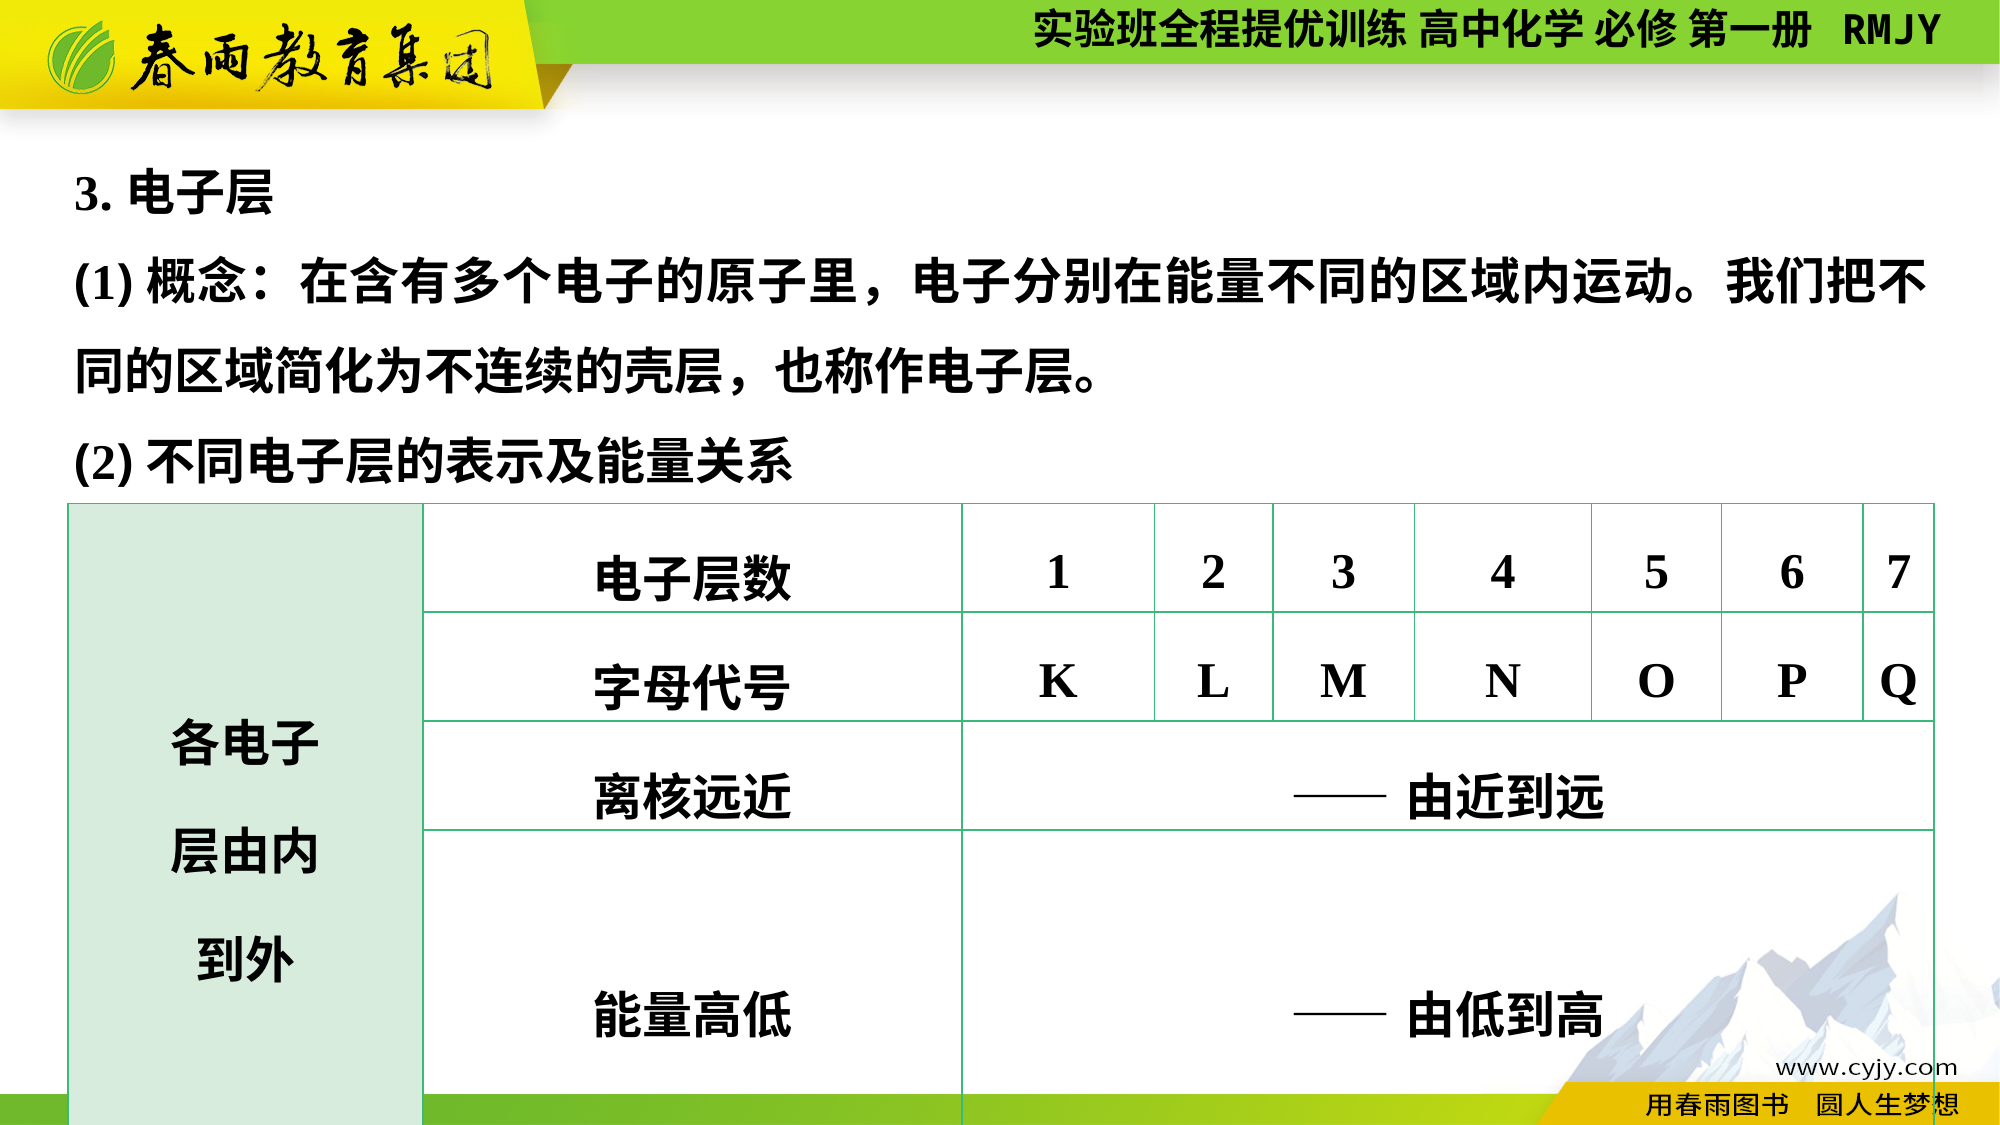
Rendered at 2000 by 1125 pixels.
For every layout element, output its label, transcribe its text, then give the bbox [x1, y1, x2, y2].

picture [424, 504, 961, 611]
picture [963, 722, 1933, 829]
picture [1592, 504, 1721, 611]
picture [1415, 613, 1591, 720]
picture [1415, 504, 1591, 611]
picture [963, 613, 1154, 720]
picture [1722, 613, 1862, 720]
picture [0, 0, 2000, 1125]
picture [1722, 504, 1862, 611]
picture [1274, 613, 1414, 720]
picture [1155, 613, 1272, 720]
picture [963, 831, 1933, 1125]
picture [963, 504, 1154, 611]
picture [424, 613, 961, 720]
picture [424, 722, 961, 829]
list 3.电子层 (1)概念：在含有多个电子的原子里，电子分别在能量不同的区域内运动。我们把不同的区域简化为不连续的壳层，也称作电子层。 (2)不同电子层的表示及能量关系 [59, 122, 1944, 490]
picture [1155, 504, 1272, 611]
picture [1864, 504, 1933, 611]
picture [424, 831, 961, 1125]
picture [1592, 613, 1721, 720]
picture [1864, 613, 1933, 720]
picture [1274, 504, 1414, 611]
